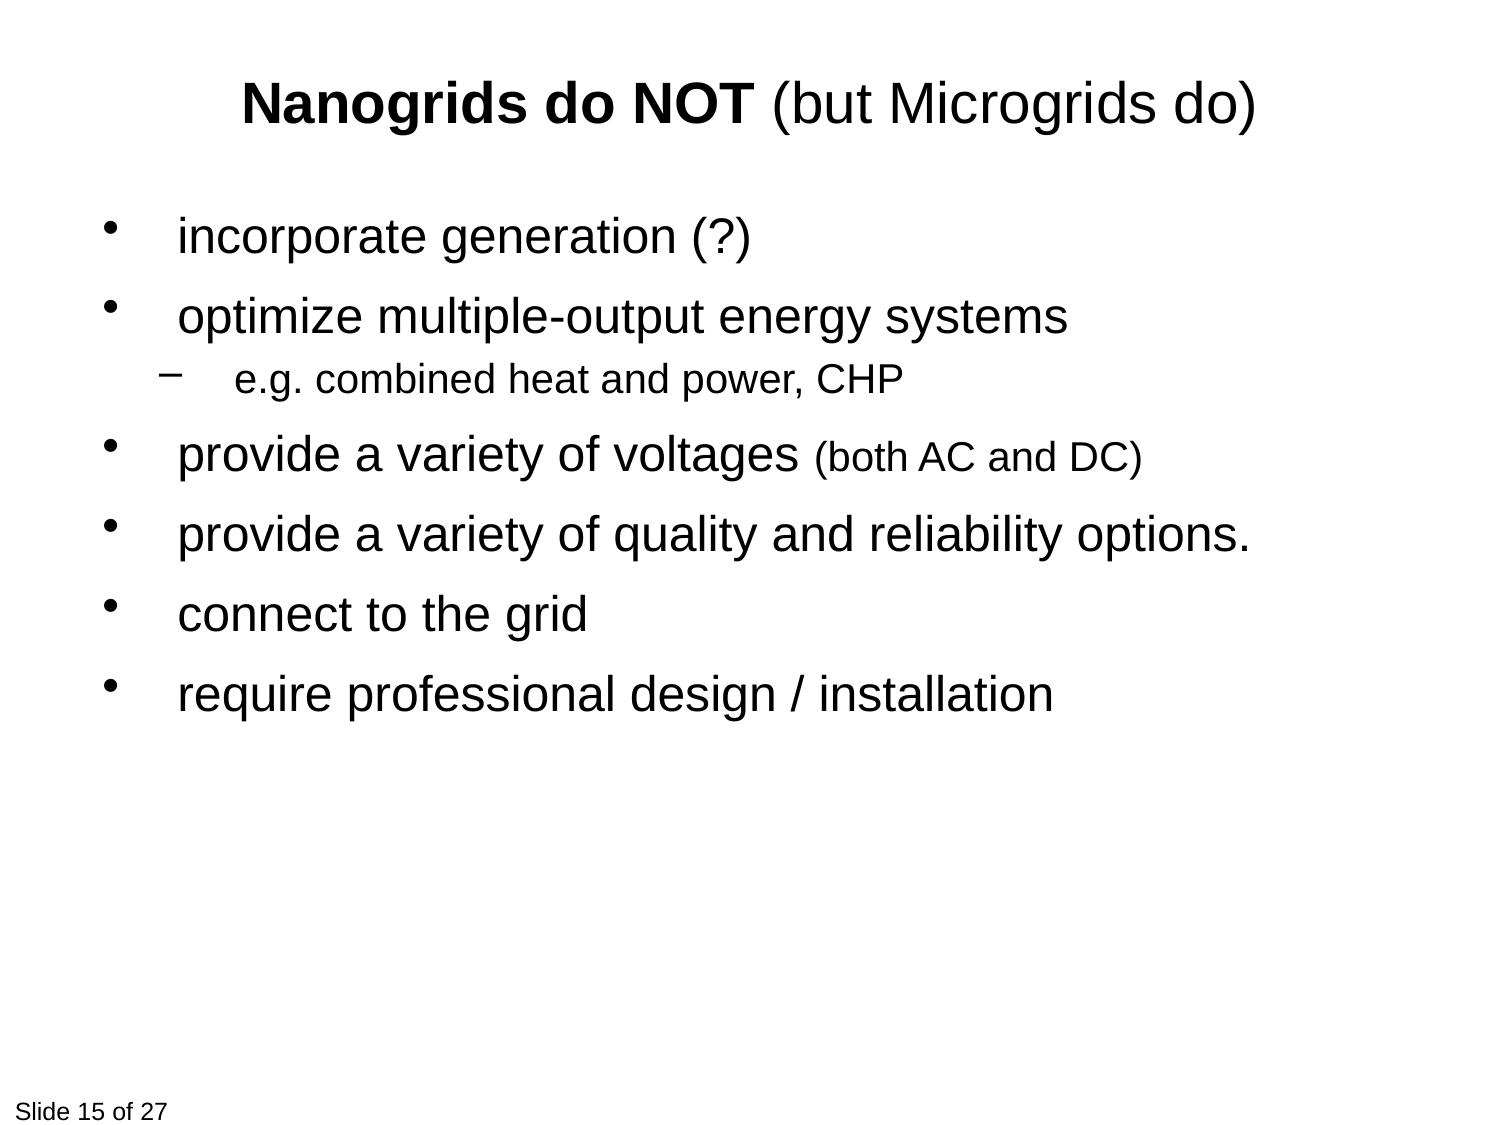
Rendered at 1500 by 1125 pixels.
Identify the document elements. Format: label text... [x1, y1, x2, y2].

list incorporate generation (?) optimize multiple-output energy systems e.g. combined heat and power, CHP provide a variety of voltages (both AC and DC) provide a variety of quality and reliability options. connect to the grid require professional design / installation [87, 195, 1450, 1125]
title Nanogrids do NOT (but Microgrids do) [0, 37, 1500, 175]
